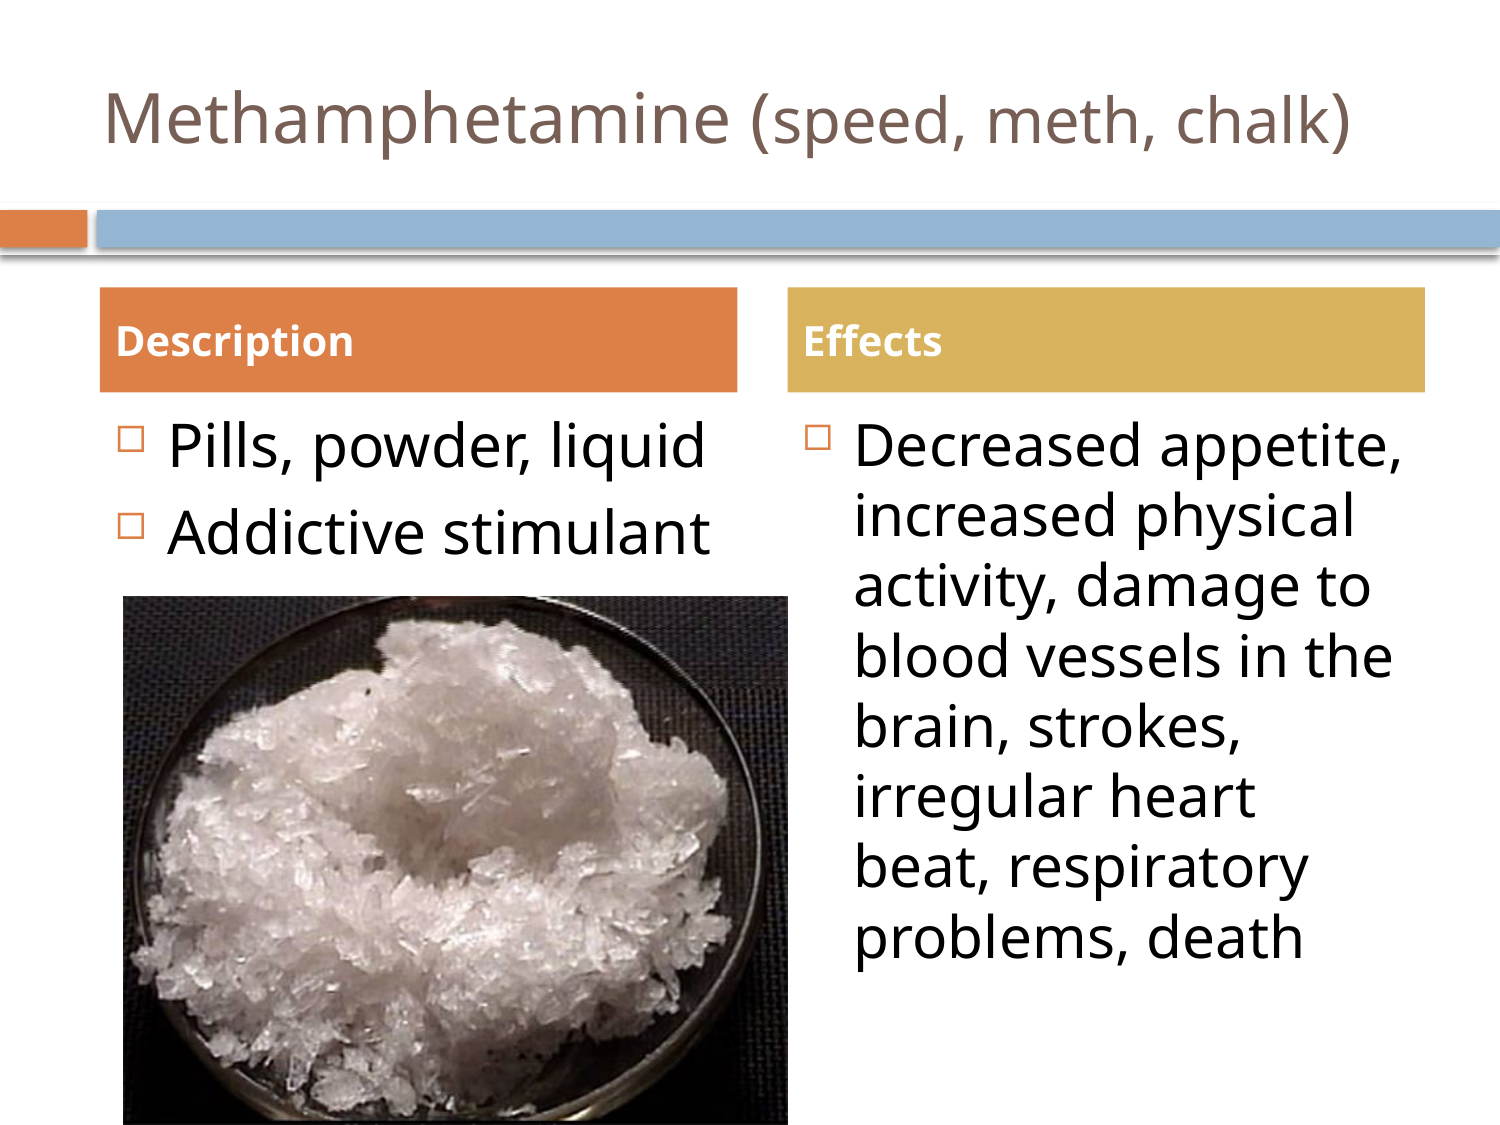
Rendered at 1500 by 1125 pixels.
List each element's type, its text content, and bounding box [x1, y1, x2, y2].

list Effects [787, 287, 1425, 393]
picture [122, 596, 788, 1125]
list Description [99, 287, 738, 393]
list Pills, powder, liquid Addictive stimulant [99, 399, 738, 988]
title Methamphetamine (speed, meth, chalk) [87, 44, 1425, 188]
list Decreased appetite, increased physical activity, damage to blood vessels in the brain, strokes, irregular heart beat, respiratory problems, death [787, 399, 1425, 988]
